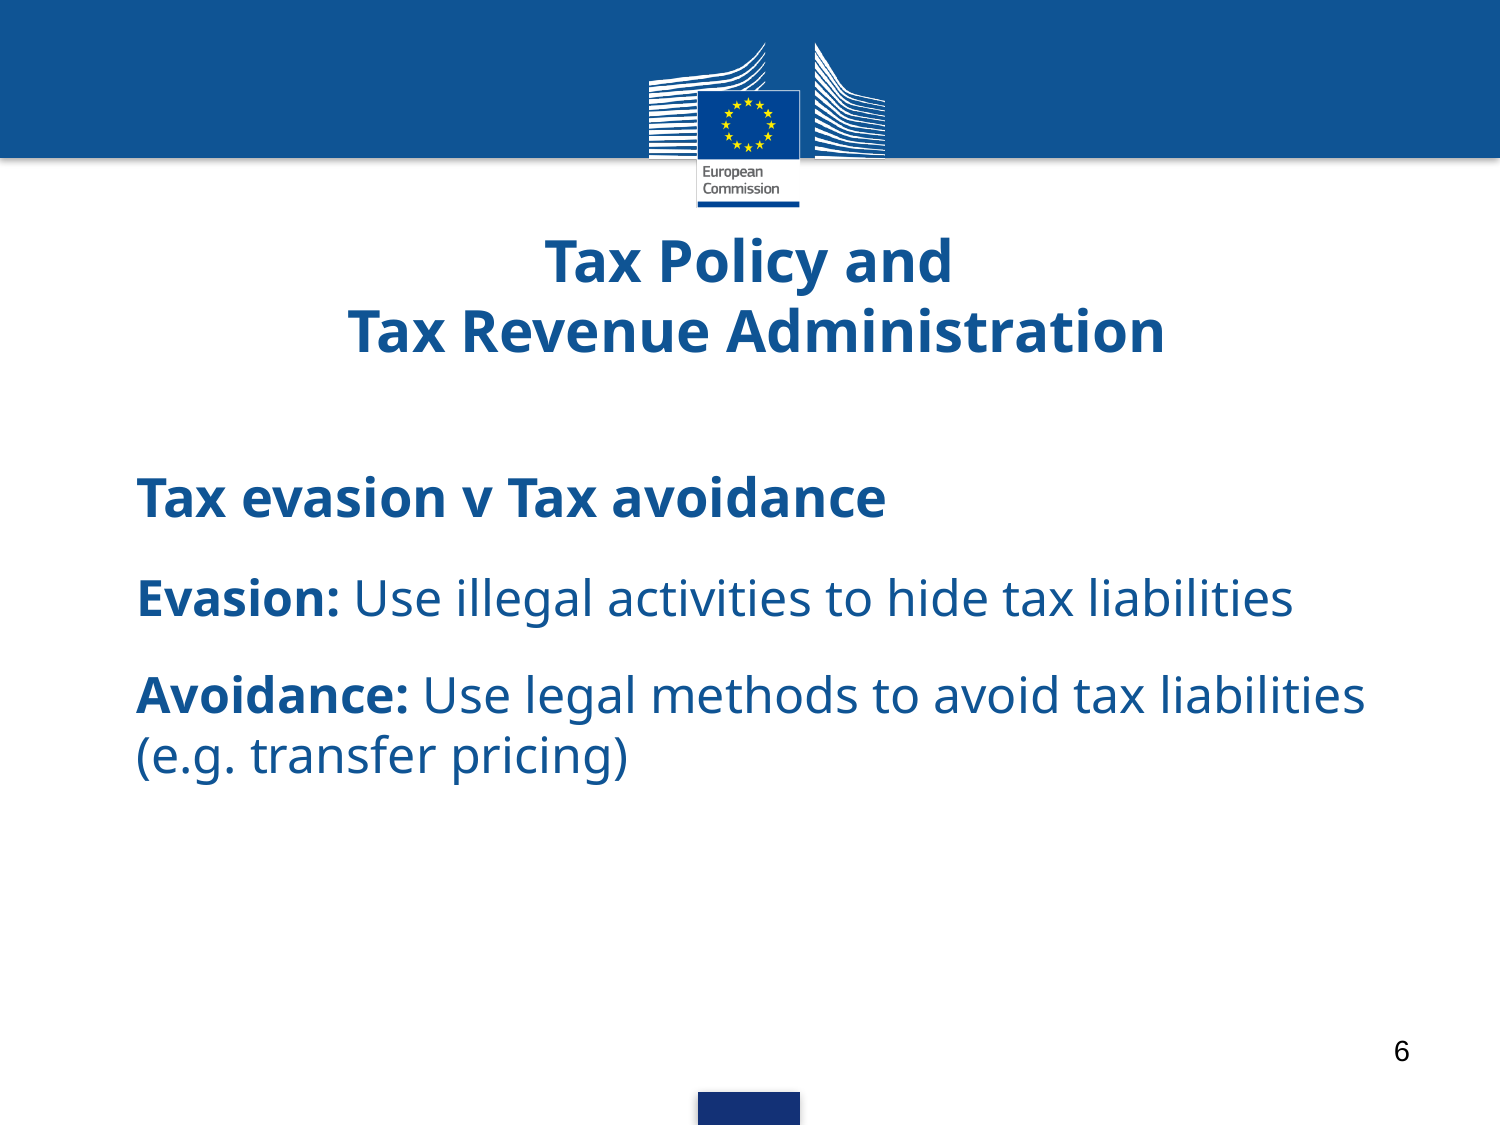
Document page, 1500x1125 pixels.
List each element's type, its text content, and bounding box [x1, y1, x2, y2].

text_box Tax Policy and Tax Revenue Administration [67, 216, 1447, 372]
list Tax evasion v Tax avoidance Evasion: Use illegal activities to hide tax liabilities Avoidance: Use legal methods to avoid tax liabilities (e.g. transfer pricing) [64, 455, 1416, 1036]
picture [649, 42, 885, 208]
slide_number 6 [1074, 1024, 1426, 1103]
